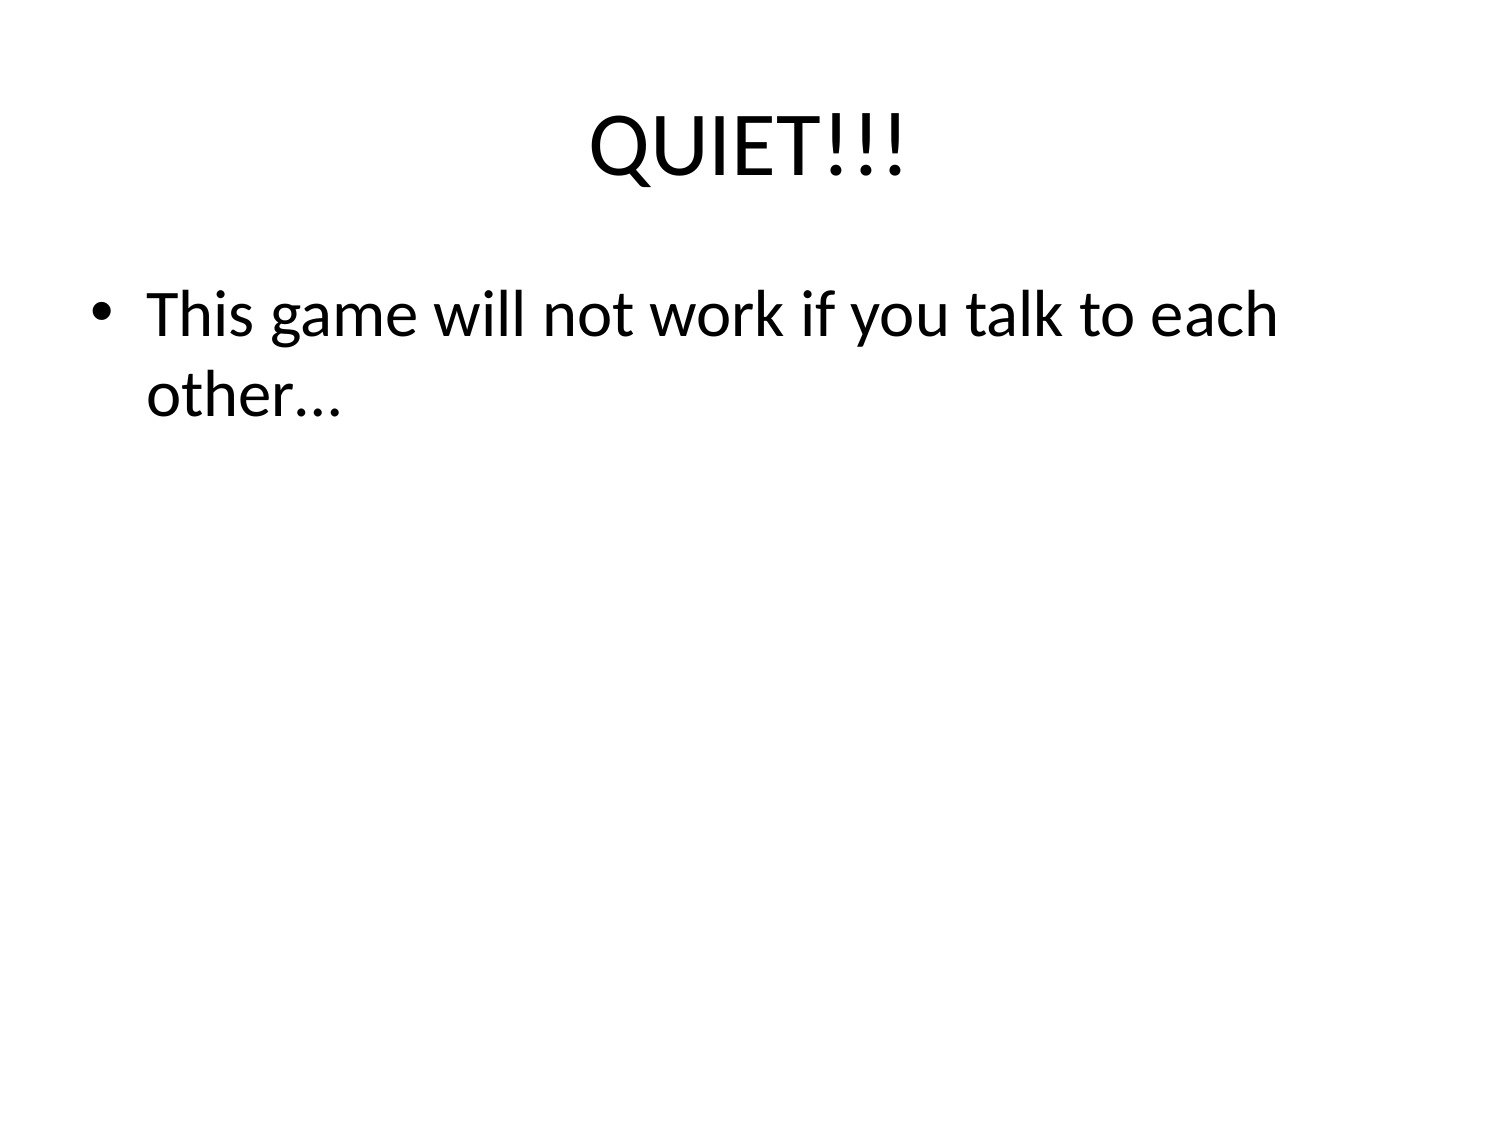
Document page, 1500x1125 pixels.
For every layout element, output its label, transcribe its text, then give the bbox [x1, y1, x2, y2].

list This game will not work if you talk to each other… [74, 262, 1426, 1006]
title QUIET!!! [74, 44, 1426, 233]
